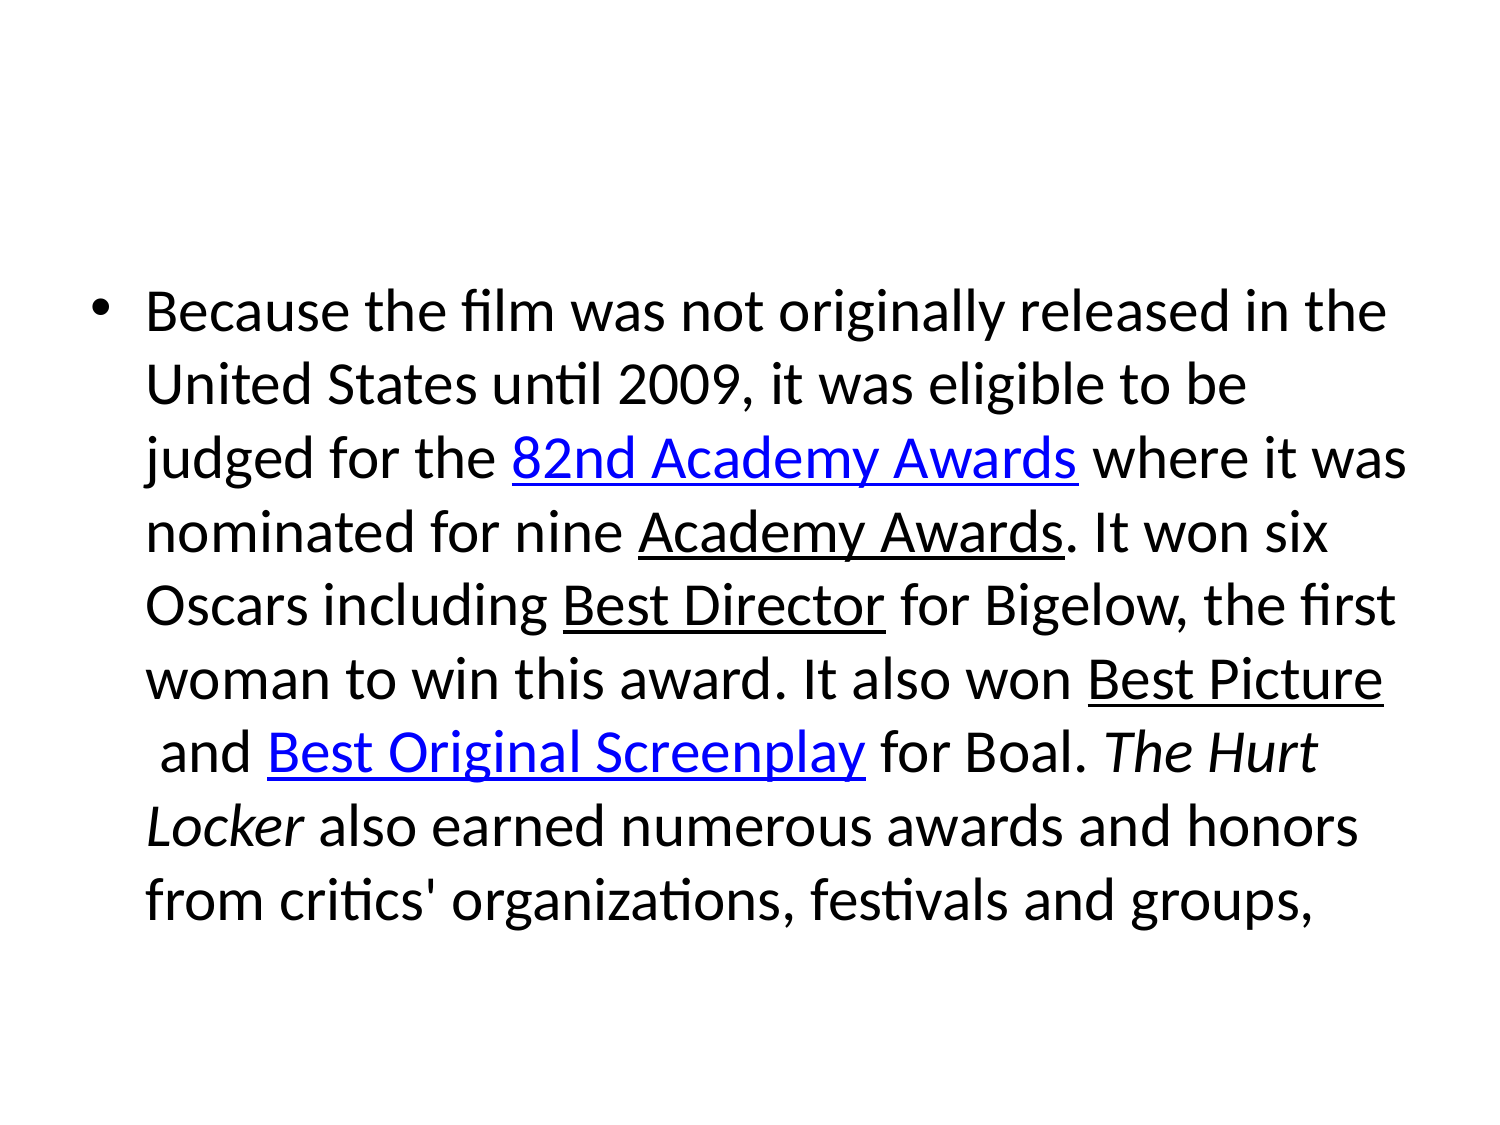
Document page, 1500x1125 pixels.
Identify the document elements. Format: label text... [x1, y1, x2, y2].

list Because the film was not originally released in the United States until 2009, it was eligible to be judged for the 82nd Academy Awards where it was nominated for nine Academy Awards. It won six Oscars including Best Director for Bigelow, the first woman to win this award. It also won Best Picture and Best Original Screenplay for Boal. The Hurt Locker also earned numerous awards and honors from critics' organizations, festivals and groups, [75, 262, 1425, 1005]
